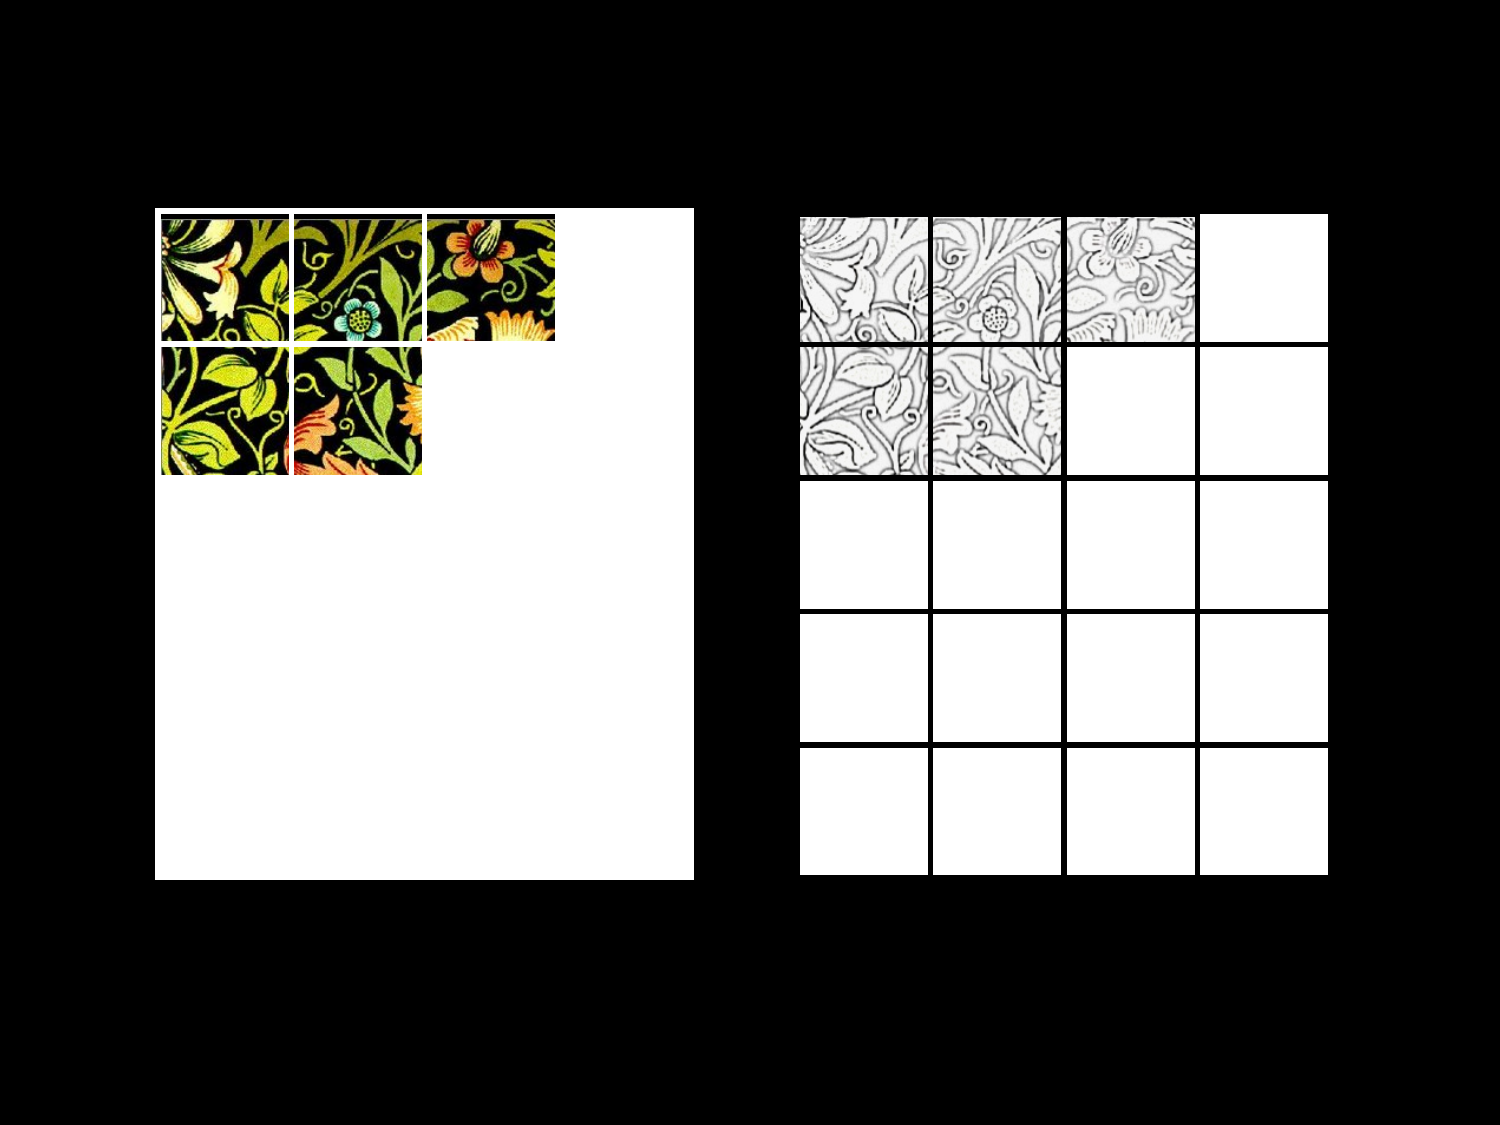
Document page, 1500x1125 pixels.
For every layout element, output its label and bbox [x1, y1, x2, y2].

picture [796, 217, 1327, 880]
picture [160, 219, 692, 880]
table_header [1200, 214, 1328, 219]
